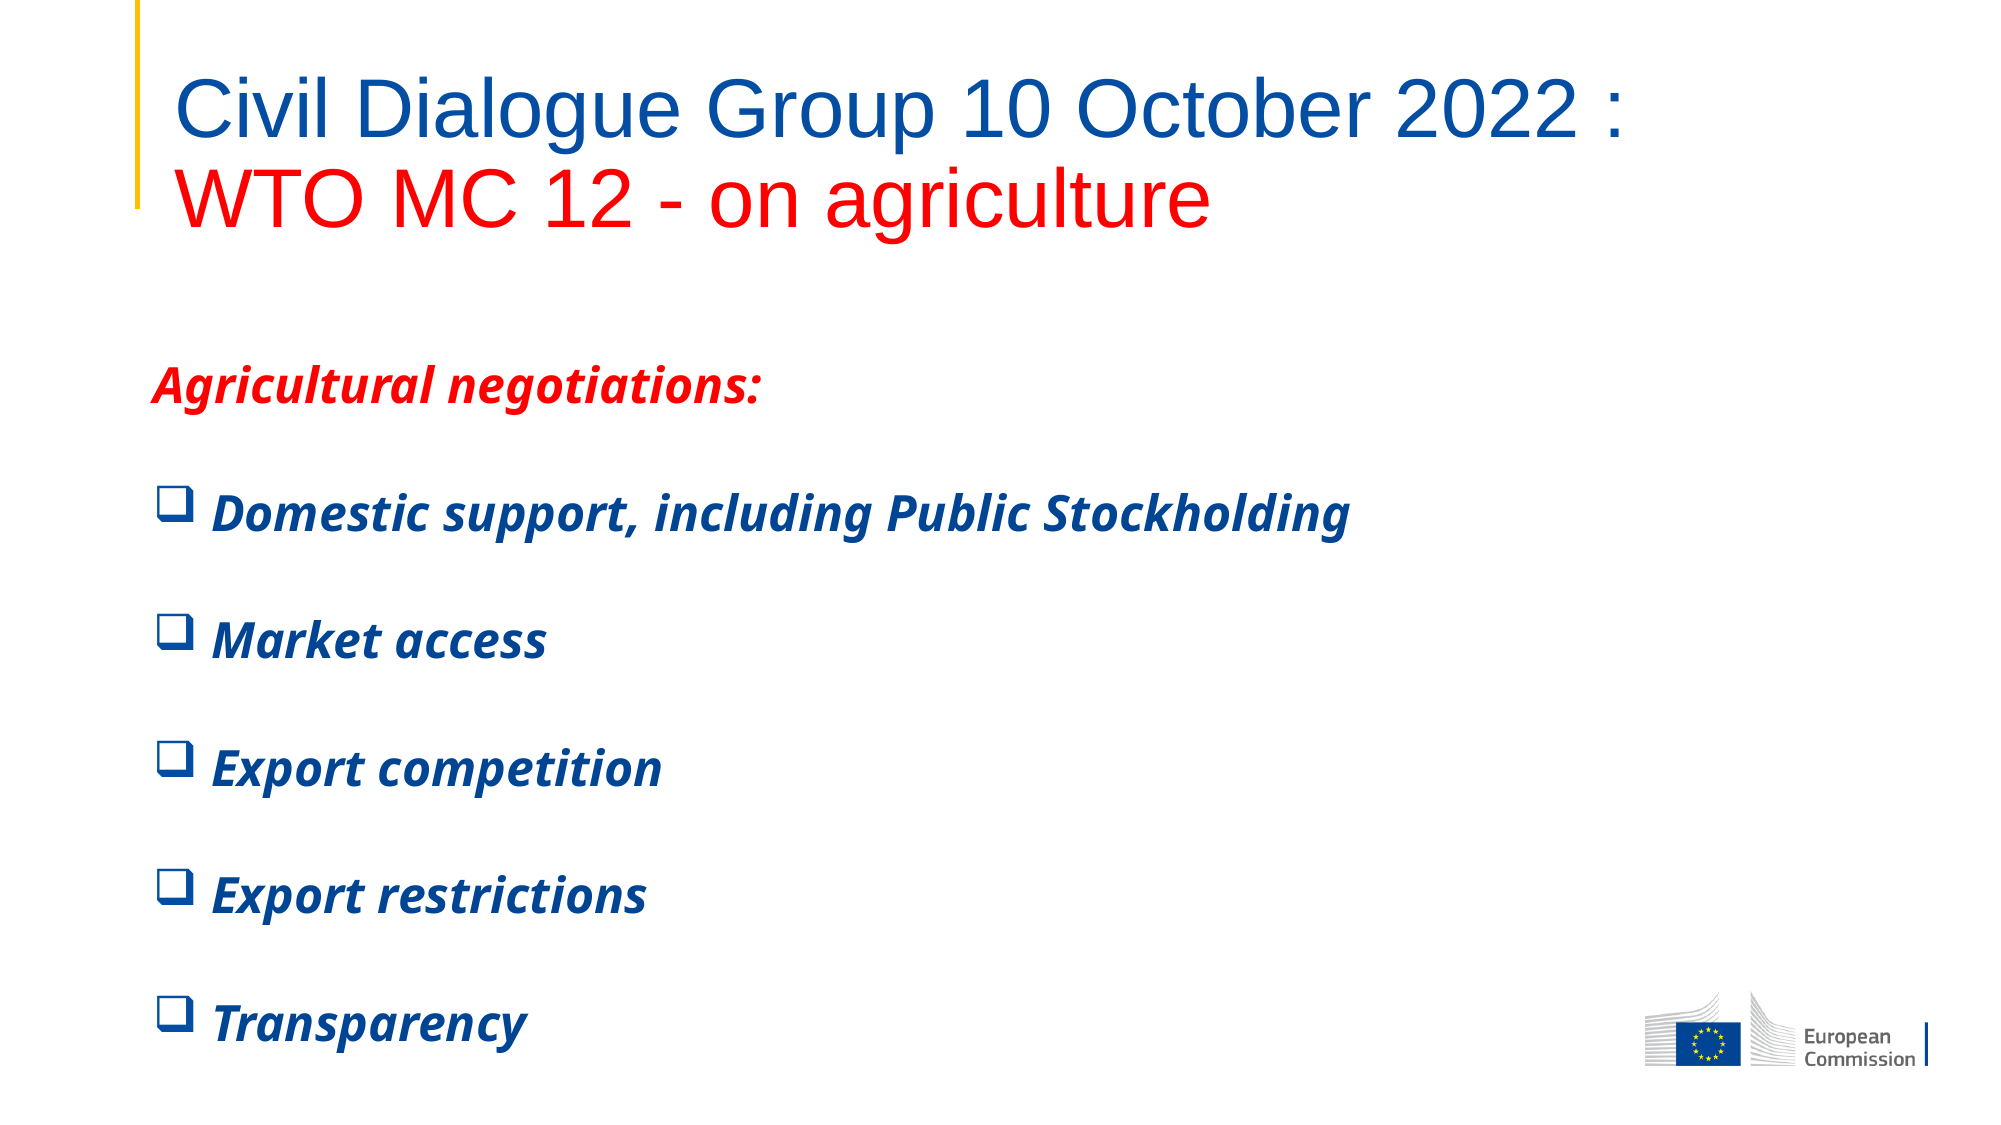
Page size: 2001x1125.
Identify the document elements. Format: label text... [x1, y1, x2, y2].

list Agricultural negotiations: Domestic support, including Public Stockholding Market access Export competition Export restrictions Transparency [138, 287, 1821, 1088]
picture [1821, 991, 1928, 1066]
title Civil Dialogue Group 10 October 2022 : WTO MC 12 - on agriculture [159, 79, 1885, 246]
